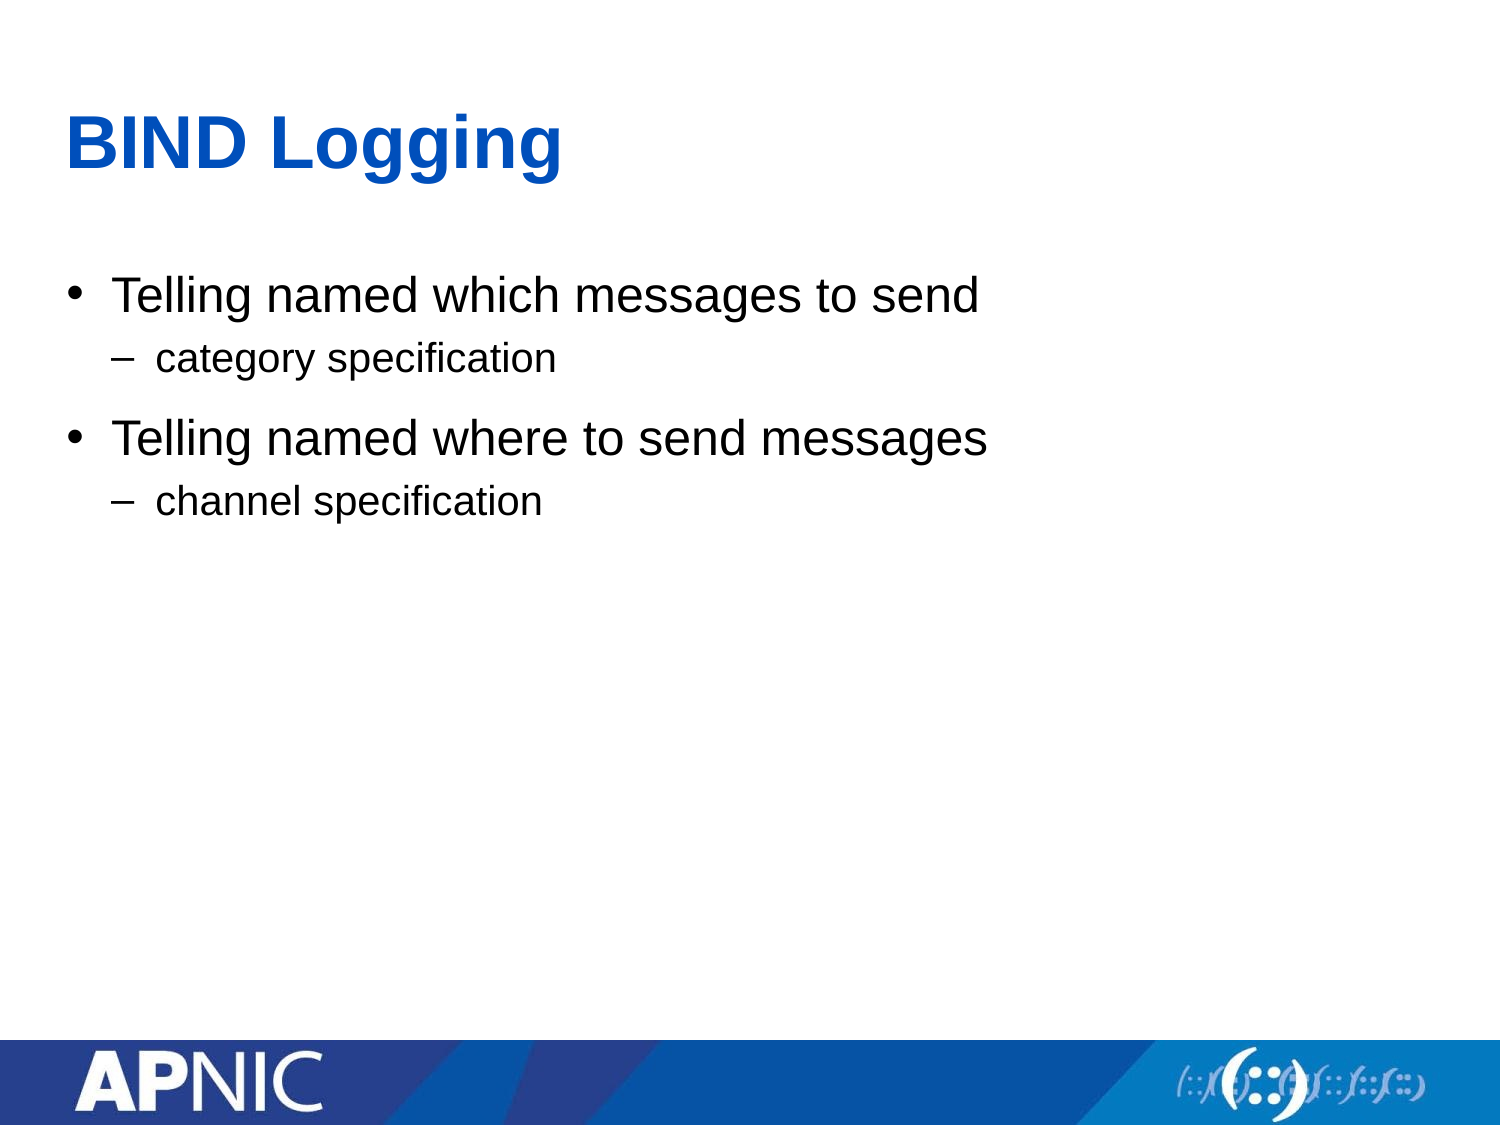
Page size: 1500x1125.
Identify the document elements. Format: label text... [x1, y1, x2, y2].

list Telling named which messages to send category specification Telling named where to send messages channel specification [66, 262, 1437, 1012]
title BIND Logging [64, 45, 1436, 233]
picture [0, 1040, 1500, 1125]
